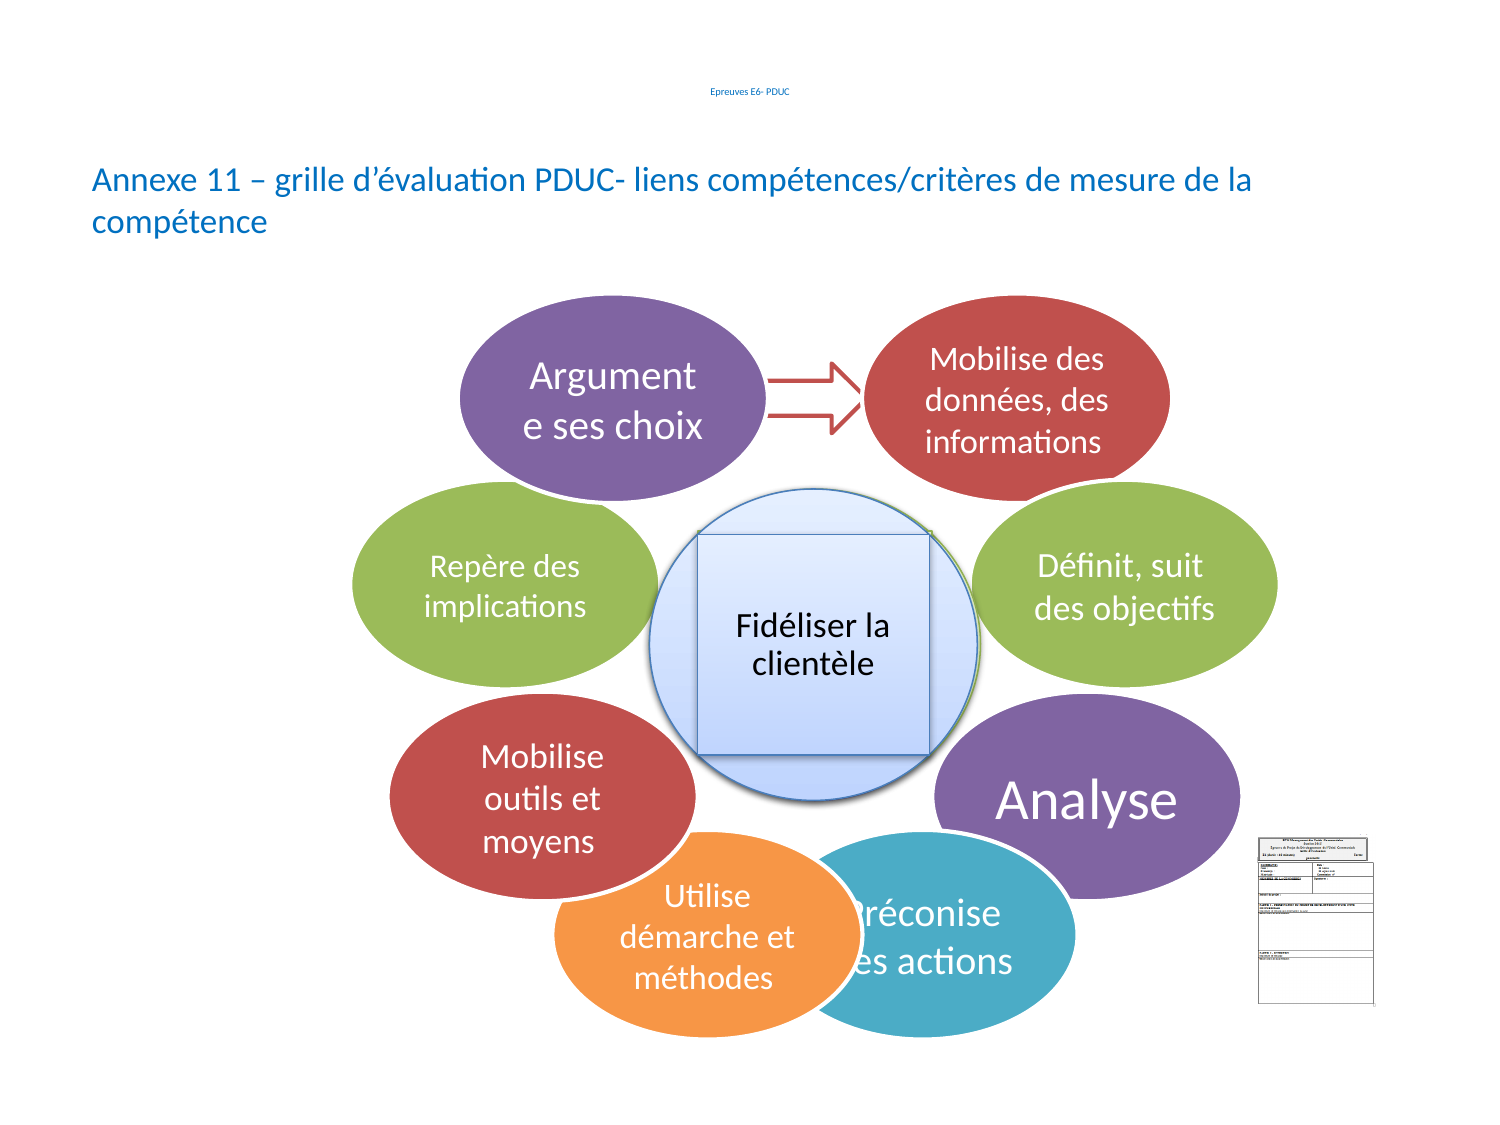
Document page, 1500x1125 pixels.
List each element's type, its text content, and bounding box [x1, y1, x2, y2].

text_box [649, 488, 978, 801]
list Annexe 11 – grille d’évaluation PDUC- liens compétences/critères de mesure de la compétence [76, 148, 1428, 249]
picture [1257, 834, 1376, 1008]
title Epreuves E6- PDUC [74, 44, 1426, 138]
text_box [194, 219, 1436, 1059]
